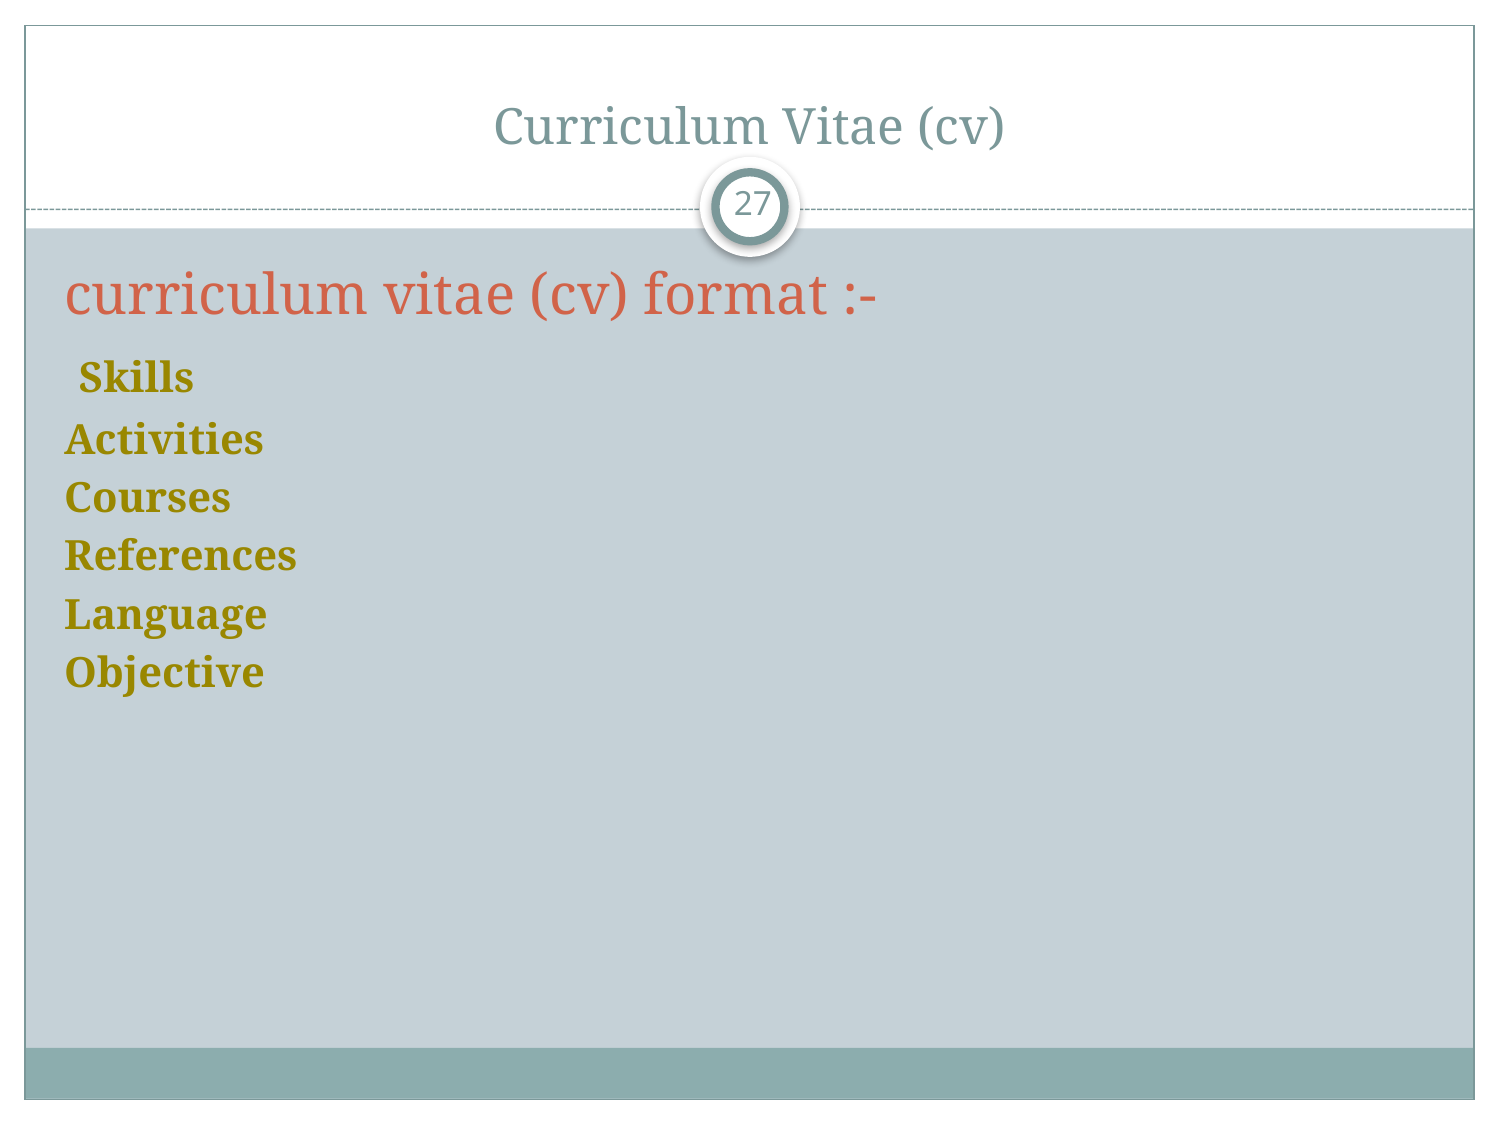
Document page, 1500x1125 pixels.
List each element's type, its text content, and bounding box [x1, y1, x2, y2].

list curriculum vitae (cv) format :- Skills Activities Courses References Language Objective [49, 250, 1445, 1001]
slide_number 27 [715, 168, 791, 241]
title Curriculum Vitae (cv) [49, 37, 1450, 162]
